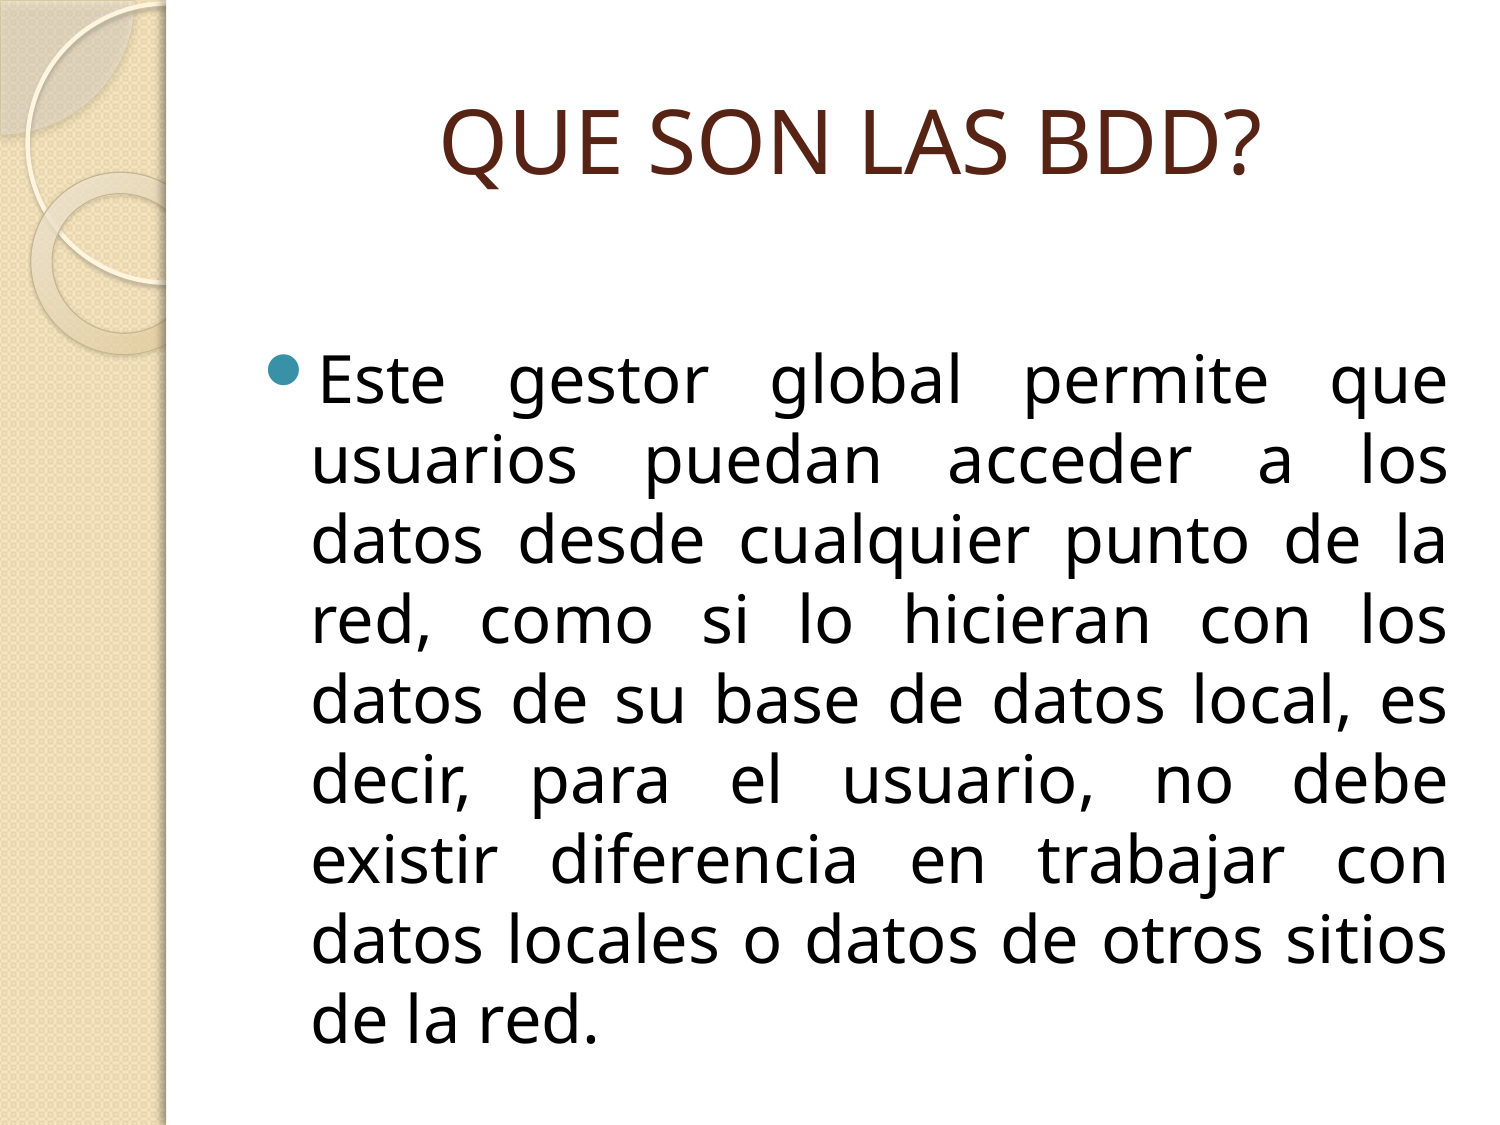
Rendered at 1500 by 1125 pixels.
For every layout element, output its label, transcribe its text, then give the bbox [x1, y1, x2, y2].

list Este gestor global permite que usuarios puedan acceder a los datos desde cualquier punto de la red, como si lo hicieran con los datos de su base de datos local, es decir, para el usuario, no debe existir diferencia en trabajar con datos locales o datos de otros sitios de la red. [235, 237, 1466, 1025]
title QUE SON LAS BDD? [235, 45, 1466, 233]
